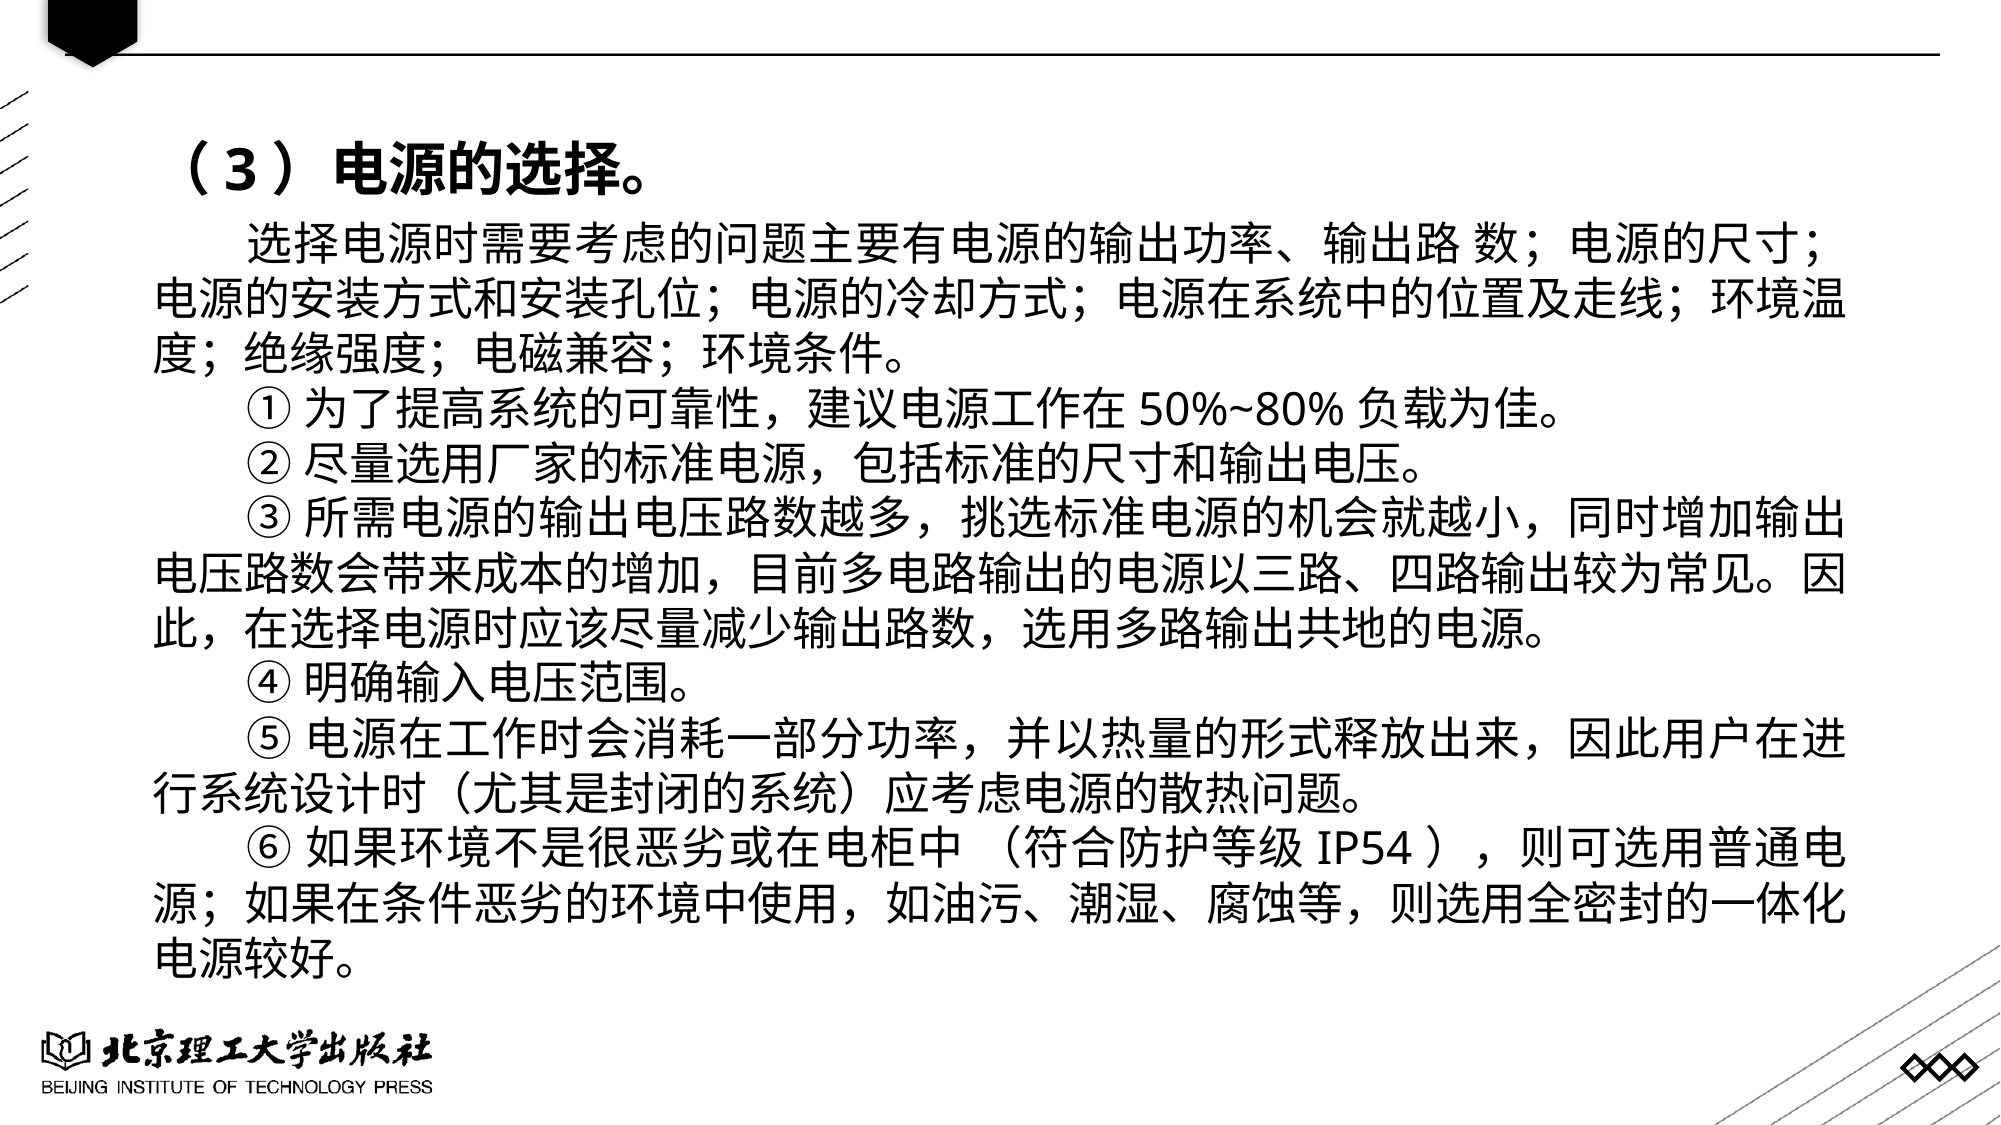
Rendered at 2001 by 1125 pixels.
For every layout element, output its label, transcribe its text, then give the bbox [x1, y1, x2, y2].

text_box （3）电源的选择。 选择电源时需要考虑的问题主要有电源的输出功率、输出路 数；电源的尺寸；电源的安装方式和安装孔位；电源的冷却方式；电源在系统中的位置及走线；环境温度；绝缘强度；电磁兼容；环境条件。 ①为了提高系统的可靠性，建议电源工作在50%~80%负载为佳。 ②尽量选用厂家的标准电源，包括标准的尺寸和输出电压。 ③所需电源的输出电压路数越多，挑选标准电源的机会就越小，同时增加输出电压路数会带来成本的增加，目前多电路输出的电源以三路、四路输出较为常见。因此，在选择电源时应该尽量减少输出路数，选用多路输出共地的电源。 ④明确输入电压范围。 ⑤电源在工作时会消耗一部分功率，并以热量的形式释放出来，因此用户在进 行系统设计时（尤其是封闭的系统）应考虑电源的散热问题。 ⑥如果环境不是很恶劣或在电柜中 （符合防护等级IP54），则可选用普通电 源；如果在条件恶劣的环境中使用，如油污、潮湿、腐蚀等，则选用全密封的一体化电源较好。 [137, 124, 1863, 992]
picture [0, 0, 2001, 1125]
